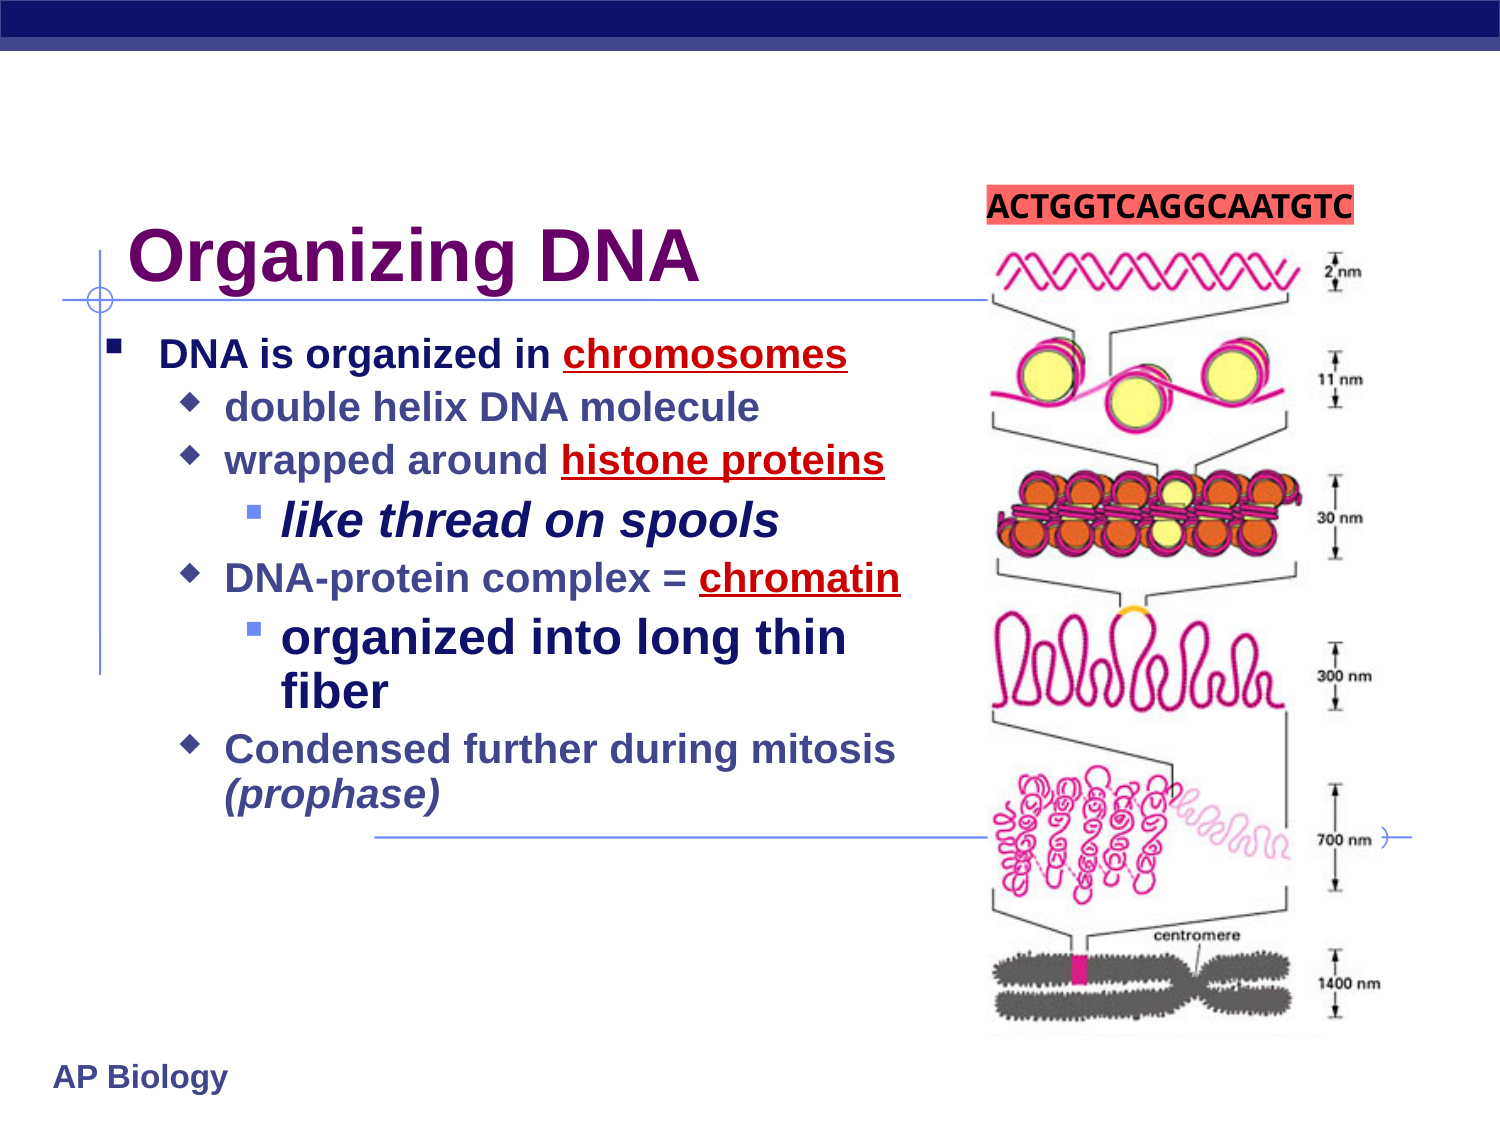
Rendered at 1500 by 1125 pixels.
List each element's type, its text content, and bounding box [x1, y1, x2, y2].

text_box ACTGGTCAGGCAATGTC [986, 184, 1354, 225]
picture [987, 249, 1382, 1036]
list DNA is organized in chromosomes double helix DNA molecule wrapped around histone proteins like thread on spools DNA-protein complex = chromatin organized into long thin fiber Condensed further during mitosis (prophase) [87, 324, 951, 1125]
title Organizing DNA [112, 198, 1266, 293]
